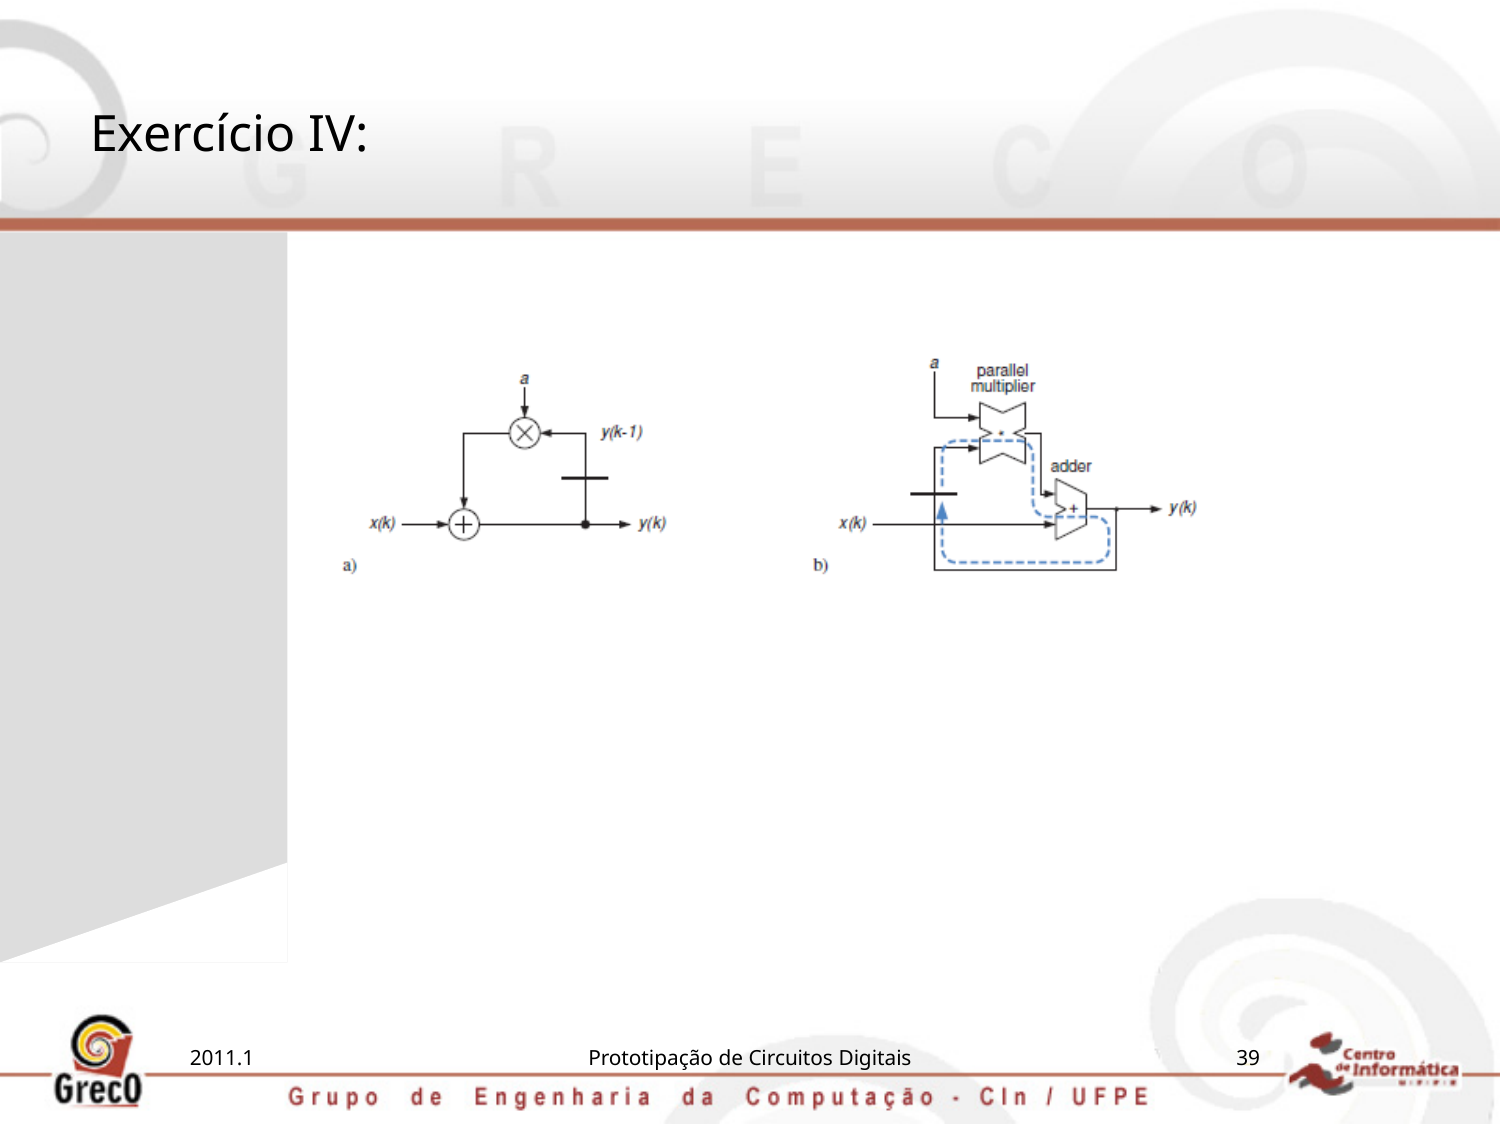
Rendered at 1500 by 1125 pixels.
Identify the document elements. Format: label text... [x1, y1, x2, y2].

footer Prototipação de Circuitos Digitais [512, 1037, 988, 1113]
title Exercício IV: [74, 37, 1463, 226]
slide_number 39 [1037, 1037, 1276, 1113]
slide_number 2011.1 [174, 1037, 488, 1113]
picture [0, 1, 1500, 1124]
